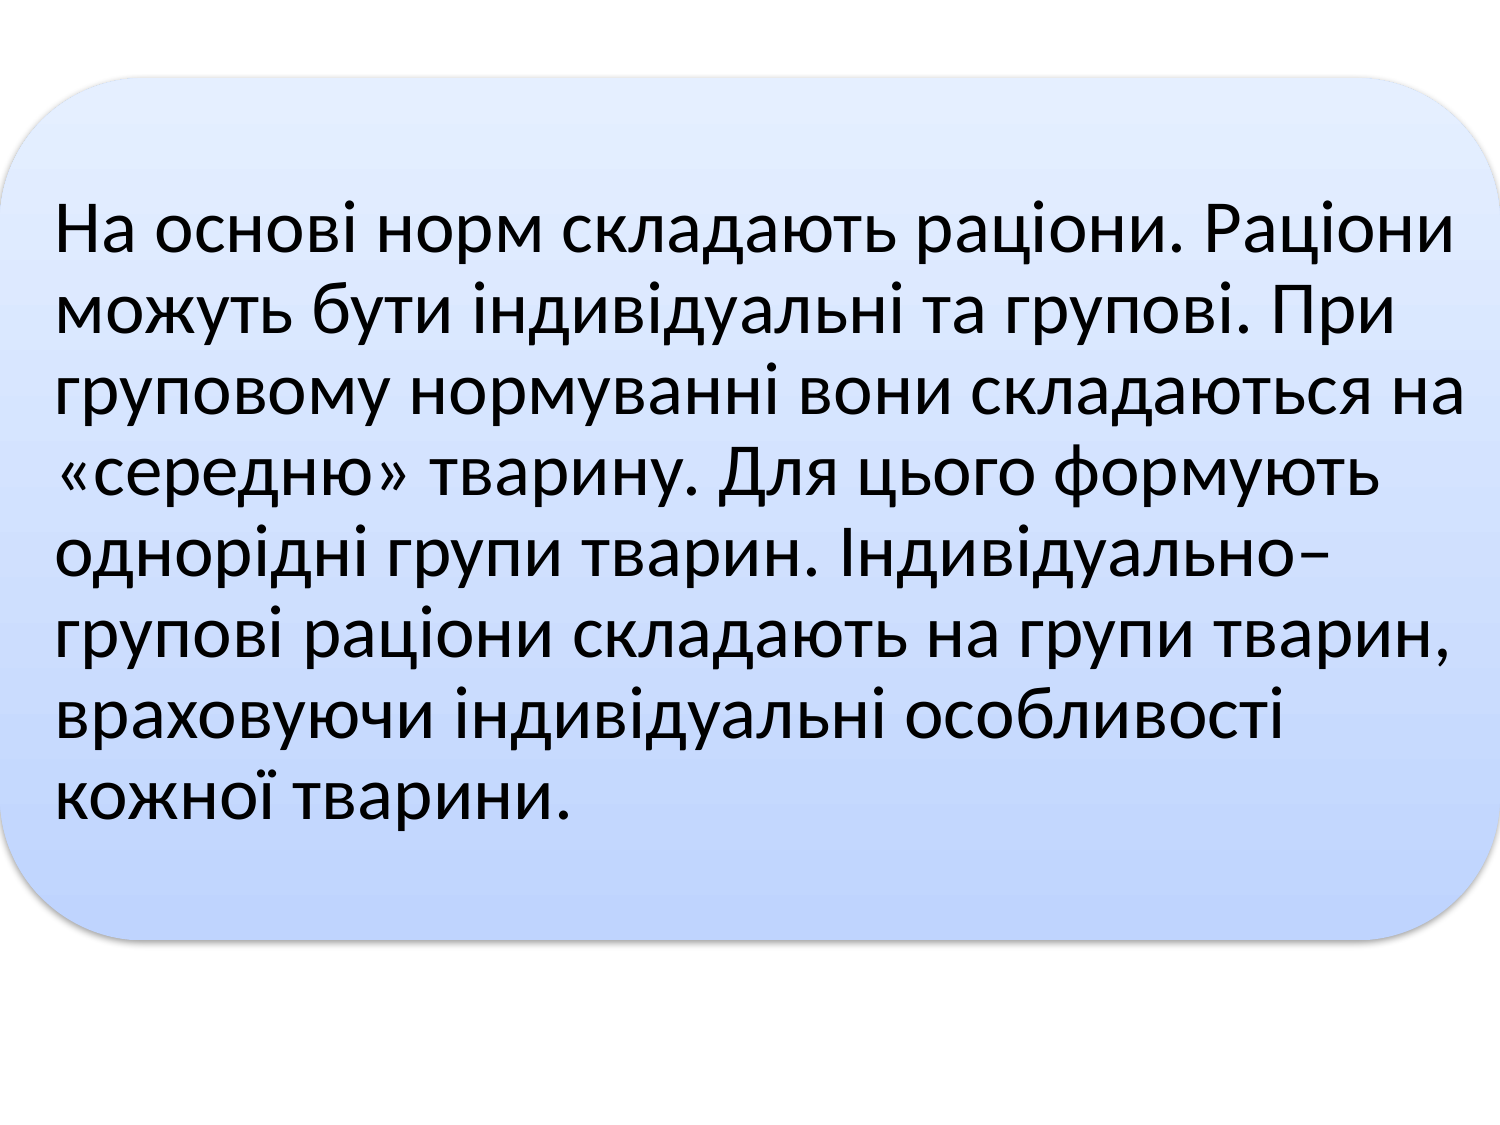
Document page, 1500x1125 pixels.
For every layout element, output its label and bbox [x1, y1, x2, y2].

text_box [0, 30, 1500, 993]
